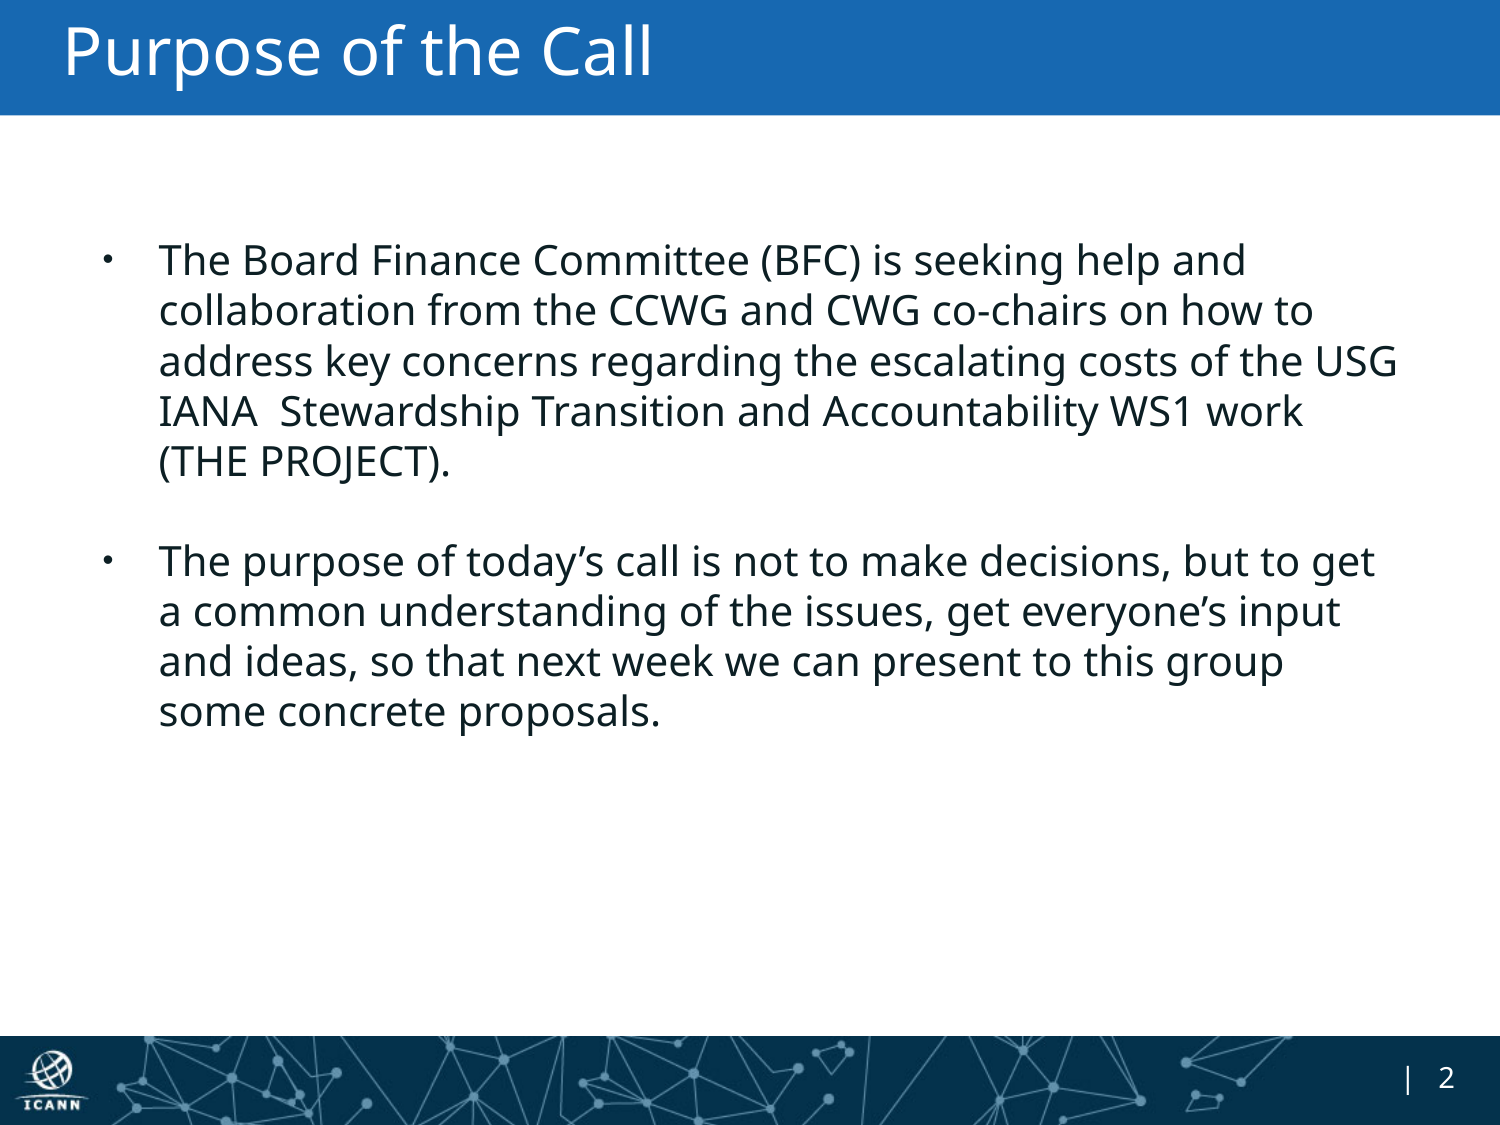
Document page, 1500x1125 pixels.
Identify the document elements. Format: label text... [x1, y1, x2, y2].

picture [0, 1036, 1500, 1125]
text_box The Board Finance Committee (BFC) is seeking help and collaboration from the CCWG and CWG co-chairs on how to address key concerns regarding the escalating costs of the USG IANA Stewardship Transition and Accountability WS1 work (THE PROJECT). The purpose of today’s call is not to make decisions, but to get a common understanding of the issues, get everyone’s input and ideas, so that next week we can present to this group some concrete proposals. [87, 176, 1417, 792]
title Purpose of the Call [0, 0, 1500, 116]
